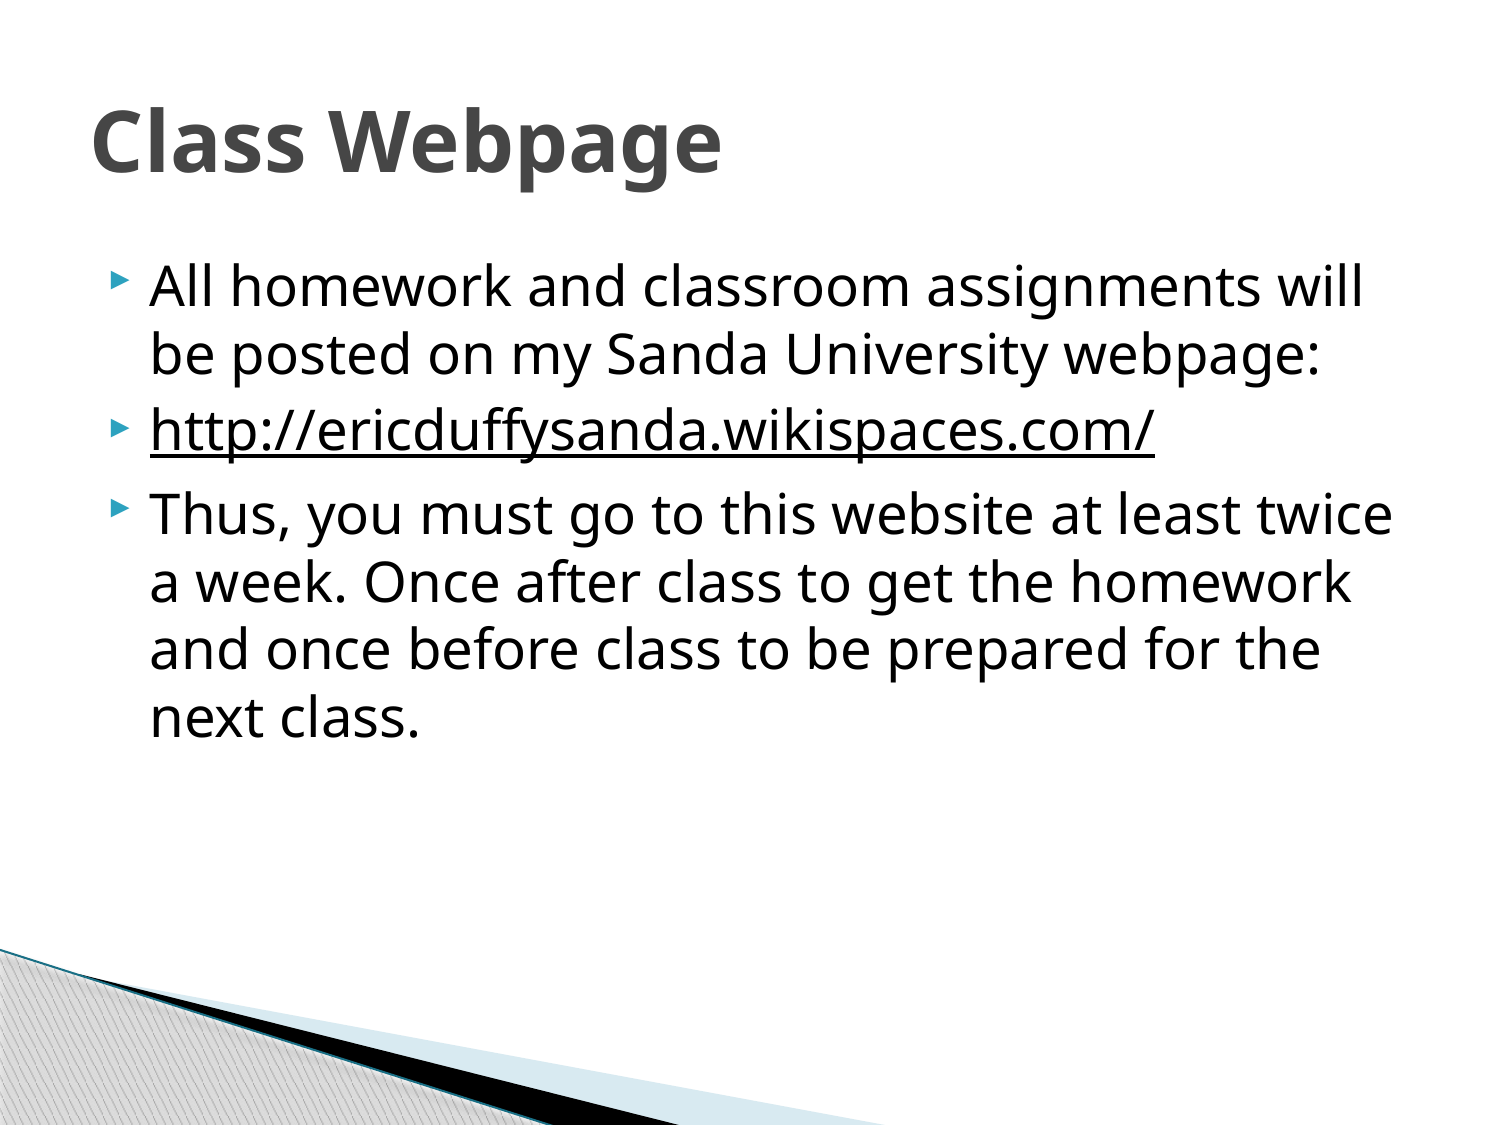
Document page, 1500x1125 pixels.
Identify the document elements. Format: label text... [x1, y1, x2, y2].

list All homework and classroom assignments will be posted on my Sanda University webpage: http://ericduffysanda.wikispaces.com/ Thus, you must go to this website at least twice a week. Once after class to get the homework and once before class to be prepared for the next class. [75, 243, 1425, 986]
title Class Webpage [75, 45, 1425, 233]
